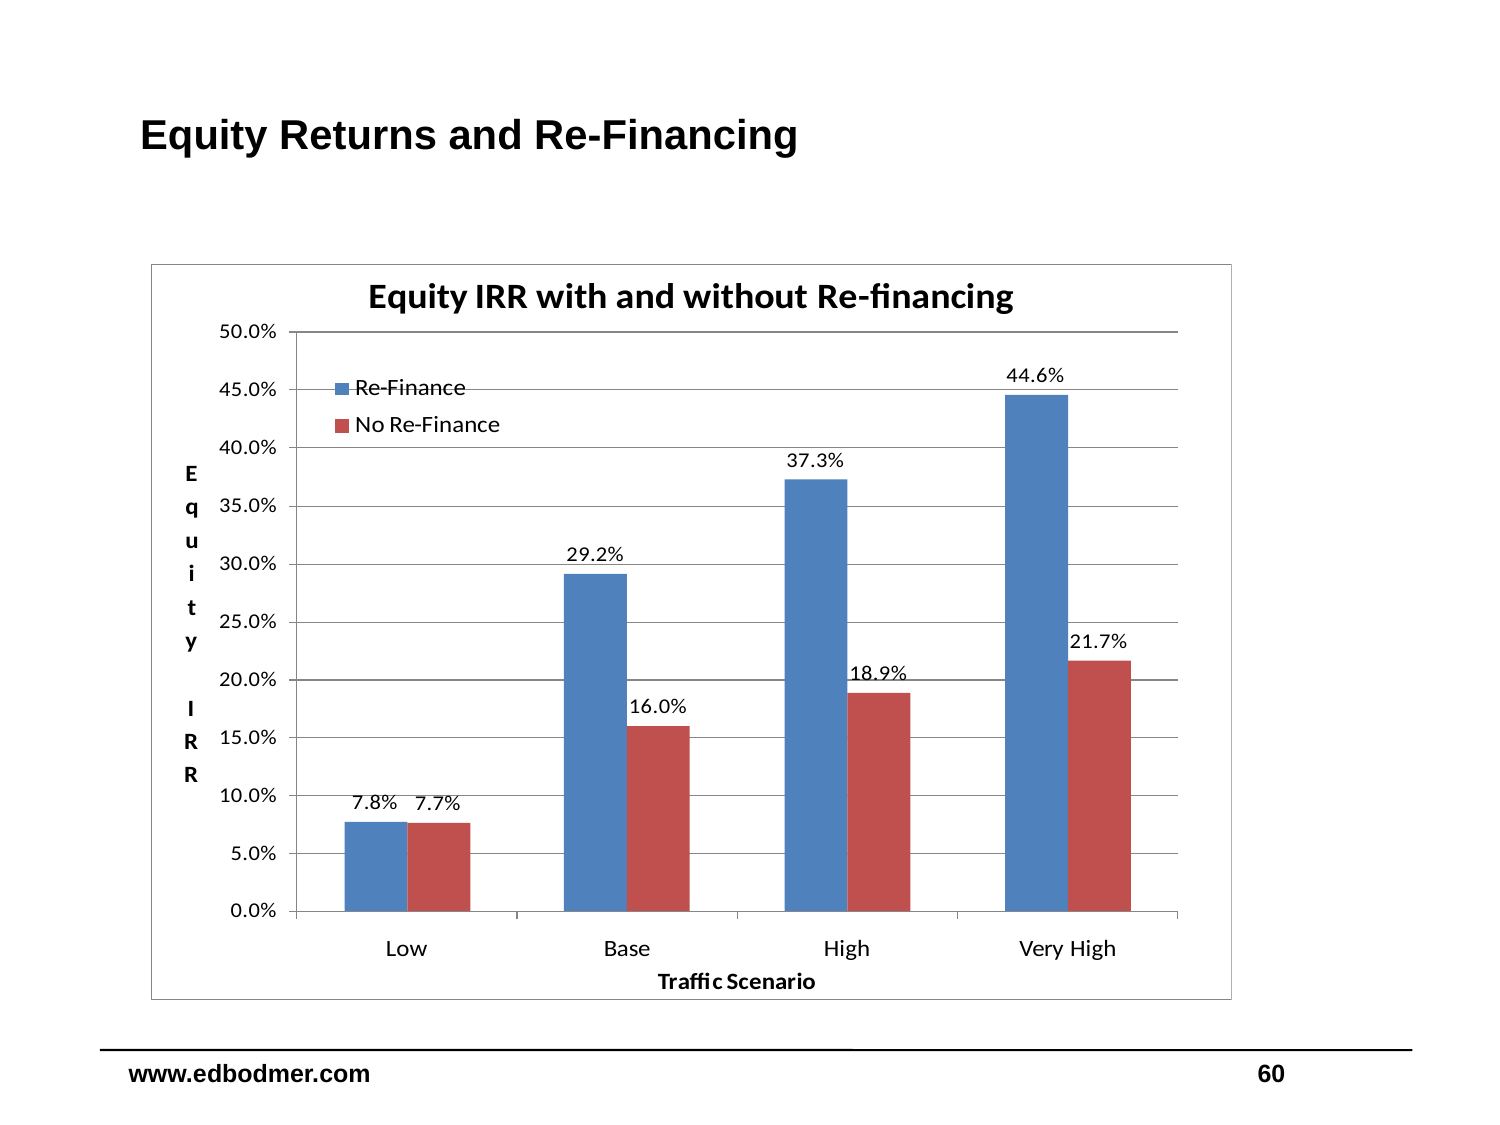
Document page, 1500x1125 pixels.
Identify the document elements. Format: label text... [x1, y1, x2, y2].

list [149, 262, 1232, 1000]
title Equity Returns and Re-Financing [124, 99, 1288, 226]
